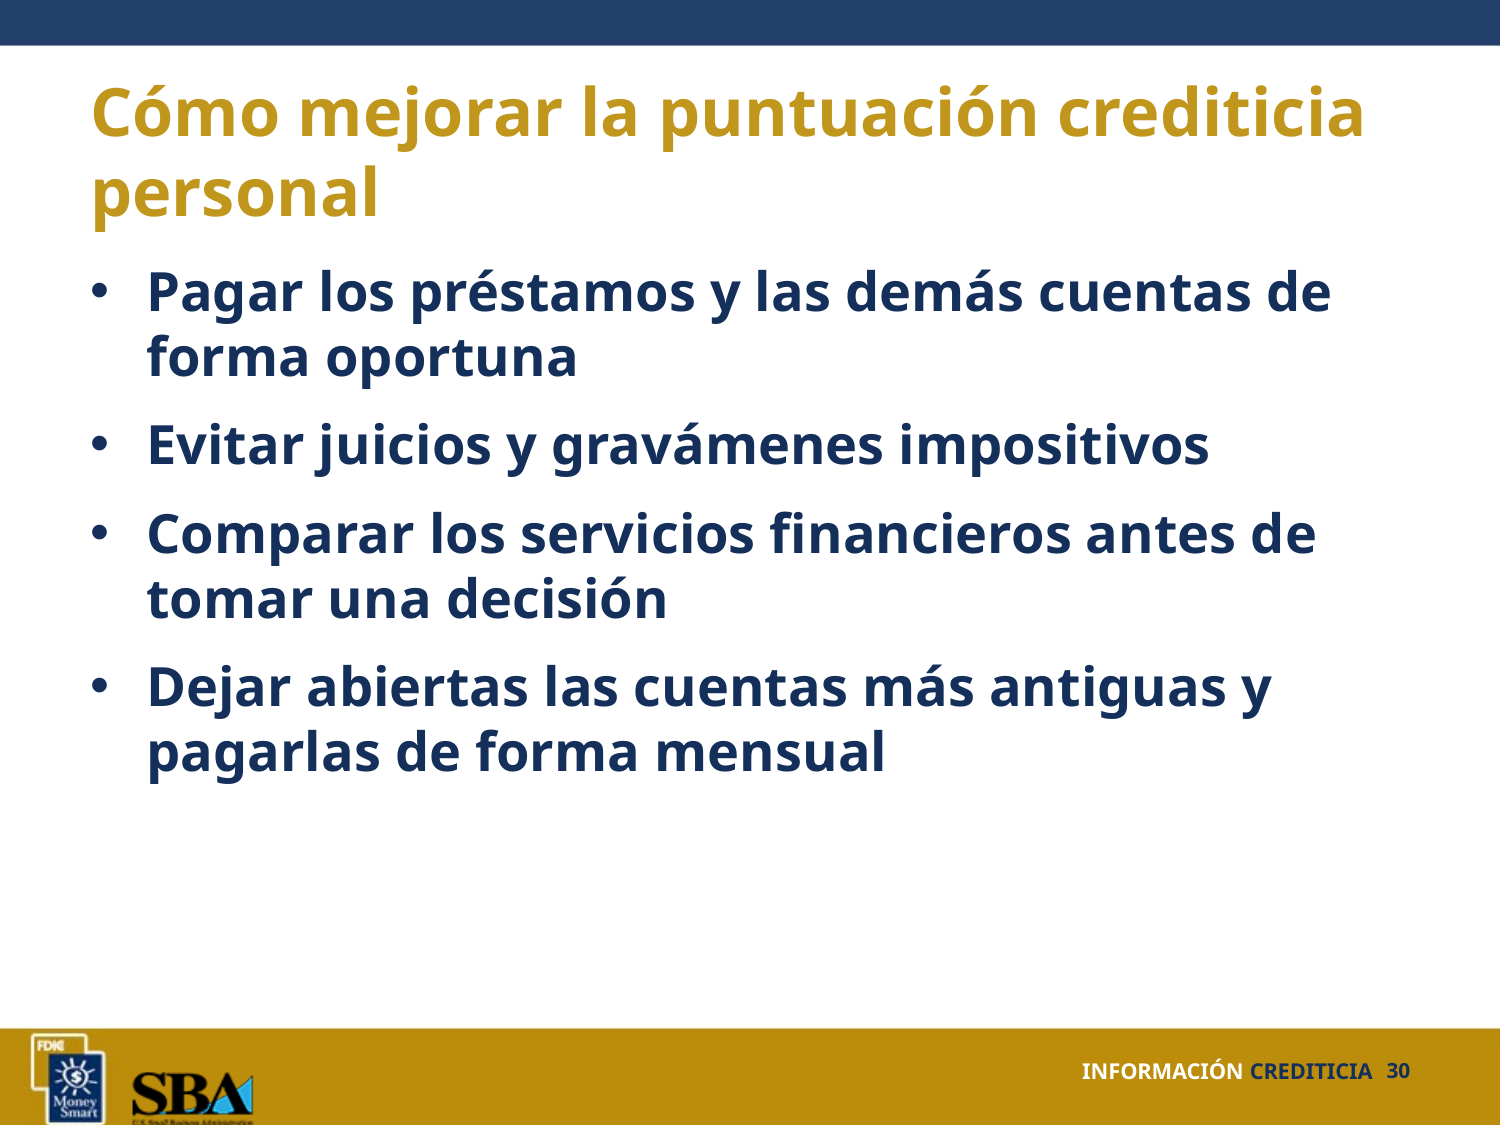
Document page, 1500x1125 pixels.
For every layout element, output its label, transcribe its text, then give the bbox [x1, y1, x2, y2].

title Cómo mejorar la puntuación crediticia personal [74, 62, 1500, 163]
list Pagar los préstamos y las demás cuentas de forma oportuna Evitar juicios y gravámenes impositivos Comparar los servicios financieros antes de tomar una decisión Dejar abiertas las cuentas más antiguas y pagarlas de forma mensual [74, 249, 1426, 951]
picture [0, 0, 1500, 1125]
